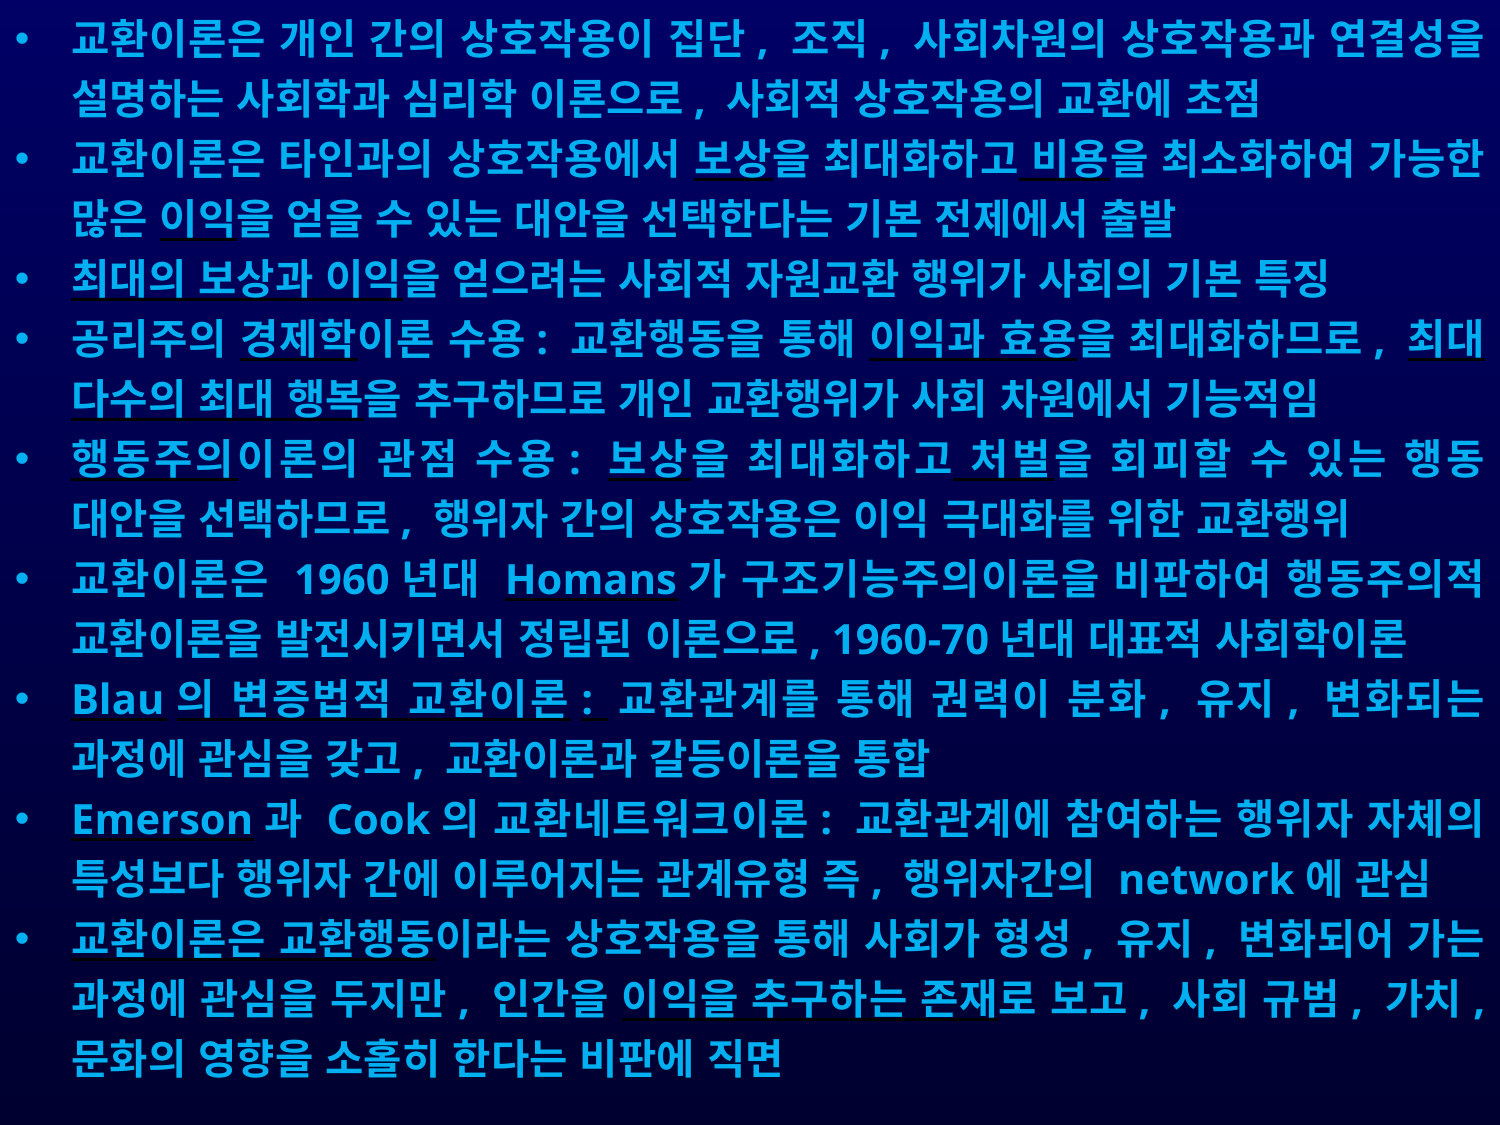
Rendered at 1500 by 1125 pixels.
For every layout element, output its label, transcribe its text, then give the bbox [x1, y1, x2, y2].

text_box 교환이론은 개인 간의 상호작용이 집단, 조직, 사회차원의 상호작용과 연결성을 설명하는 사회학과 심리학 이론으로, 사회적 상호작용의 교환에 초점 교환이론은 타인과의 상호작용에서 보상을 최대화하고 비용을 최소화하여 가능한 많은 이익을 얻을 수 있는 대안을 선택한다는 기본 전제에서 출발 최대의 보상과 이익을 얻으려는 사회적 자원교환 행위가 사회의 기본 특징 공리주의 경제학이론 수용: 교환행동을 통해 이익과 효용을 최대화하므로, 최대 다수의 최대 행복을 추구하므로 개인 교환행위가 사회 차원에서 기능적임 행동주의이론의 관점 수용: 보상을 최대화하고 처벌을 회피할 수 있는 행동 대안을 선택하므로, 행위자 간의 상호작용은 이익 극대화를 위한 교환행위 교환이론은 1960년대 Homans가 구조기능주의이론을 비판하여 행동주의적 교환이론을 발전시키면서 정립된 이론으로, 1960-70년대 대표적 사회학이론 Blau의 변증법적 교환이론: 교환관계를 통해 권력이 분화, 유지, 변화되는 과정에 관심을 갖고, 교환이론과 갈등이론을 통합 Emerson과 Cook의 교환네트워크이론: 교환관계에 참여하는 행위자 자체의 특성보다 행위자 간에 이루어지는 관계유형 즉, 행위자간의 network에 관심 교환이론은 교환행동이라는 상호작용을 통해 사회가 형성, 유지, 변화되어 가는 과정에 관심을 두지만, 인간을 이익을 추구하는 존재로 보고, 사회 규범, 가치, 문화의 영향을 소홀히 한다는 비판에 직면 [0, 0, 1500, 1091]
